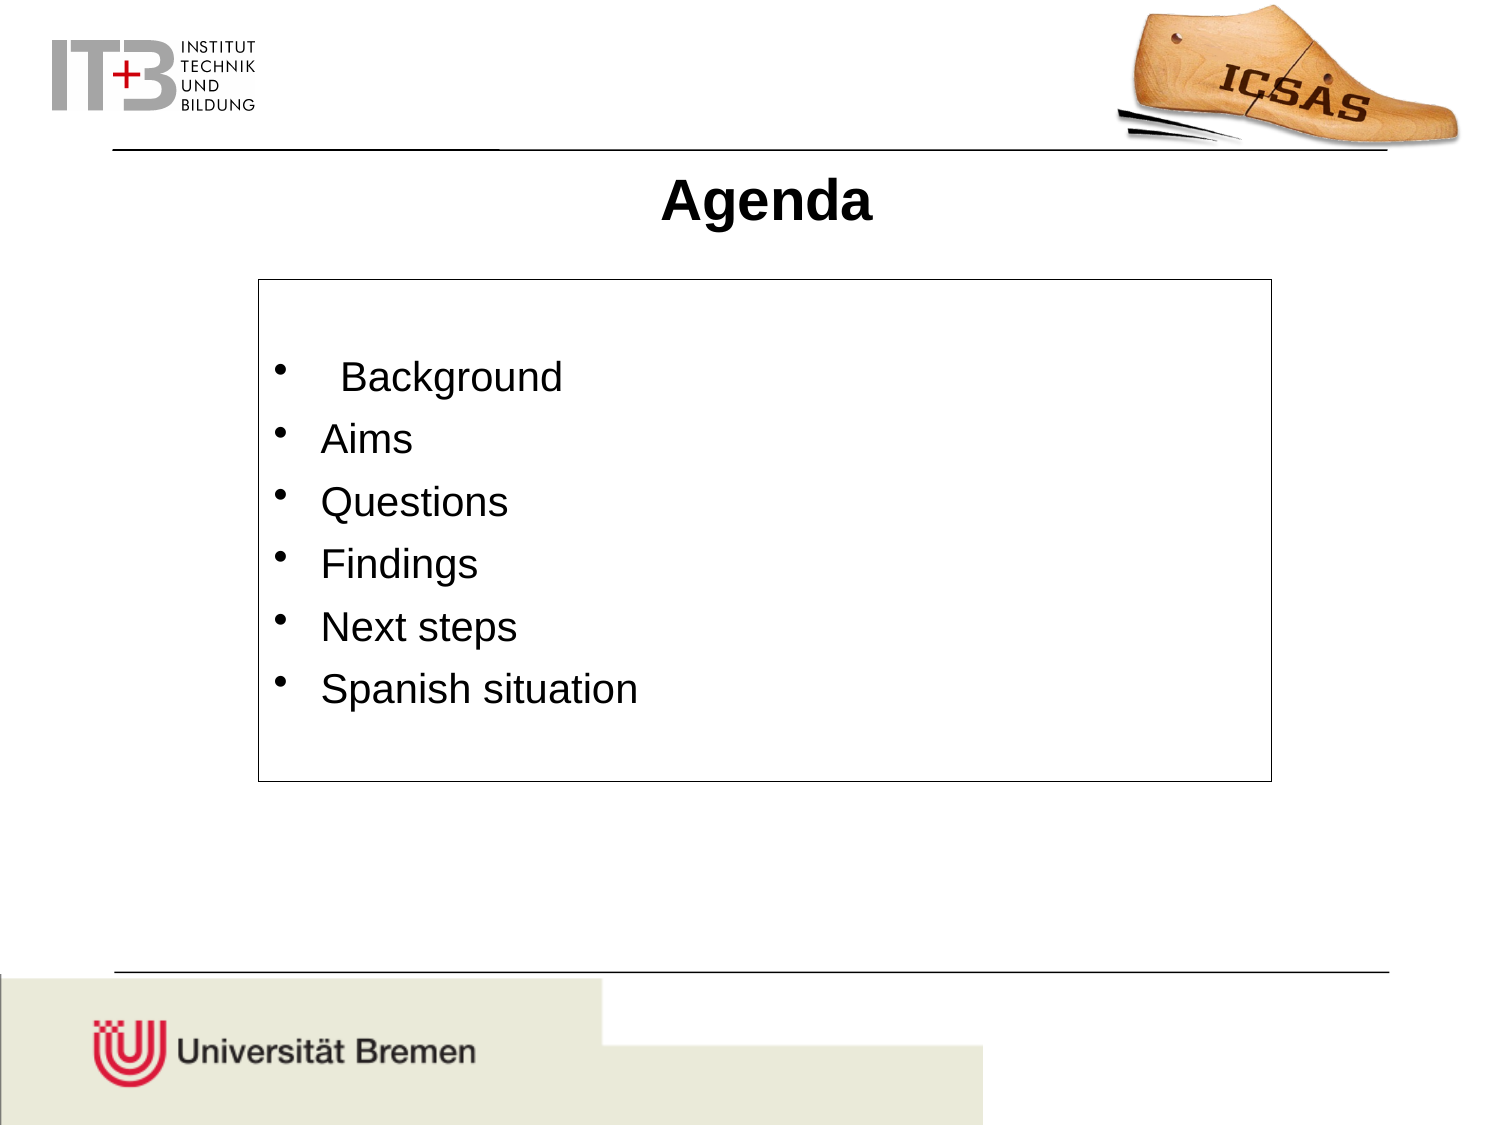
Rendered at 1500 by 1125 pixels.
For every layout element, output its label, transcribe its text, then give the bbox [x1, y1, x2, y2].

picture [52, 40, 255, 111]
text_box Background Aims Questions Findings Next steps Spanish situation [258, 279, 1272, 782]
picture [1111, 2, 1464, 153]
text_box Agenda [645, 155, 889, 240]
picture [0, 974, 983, 1125]
